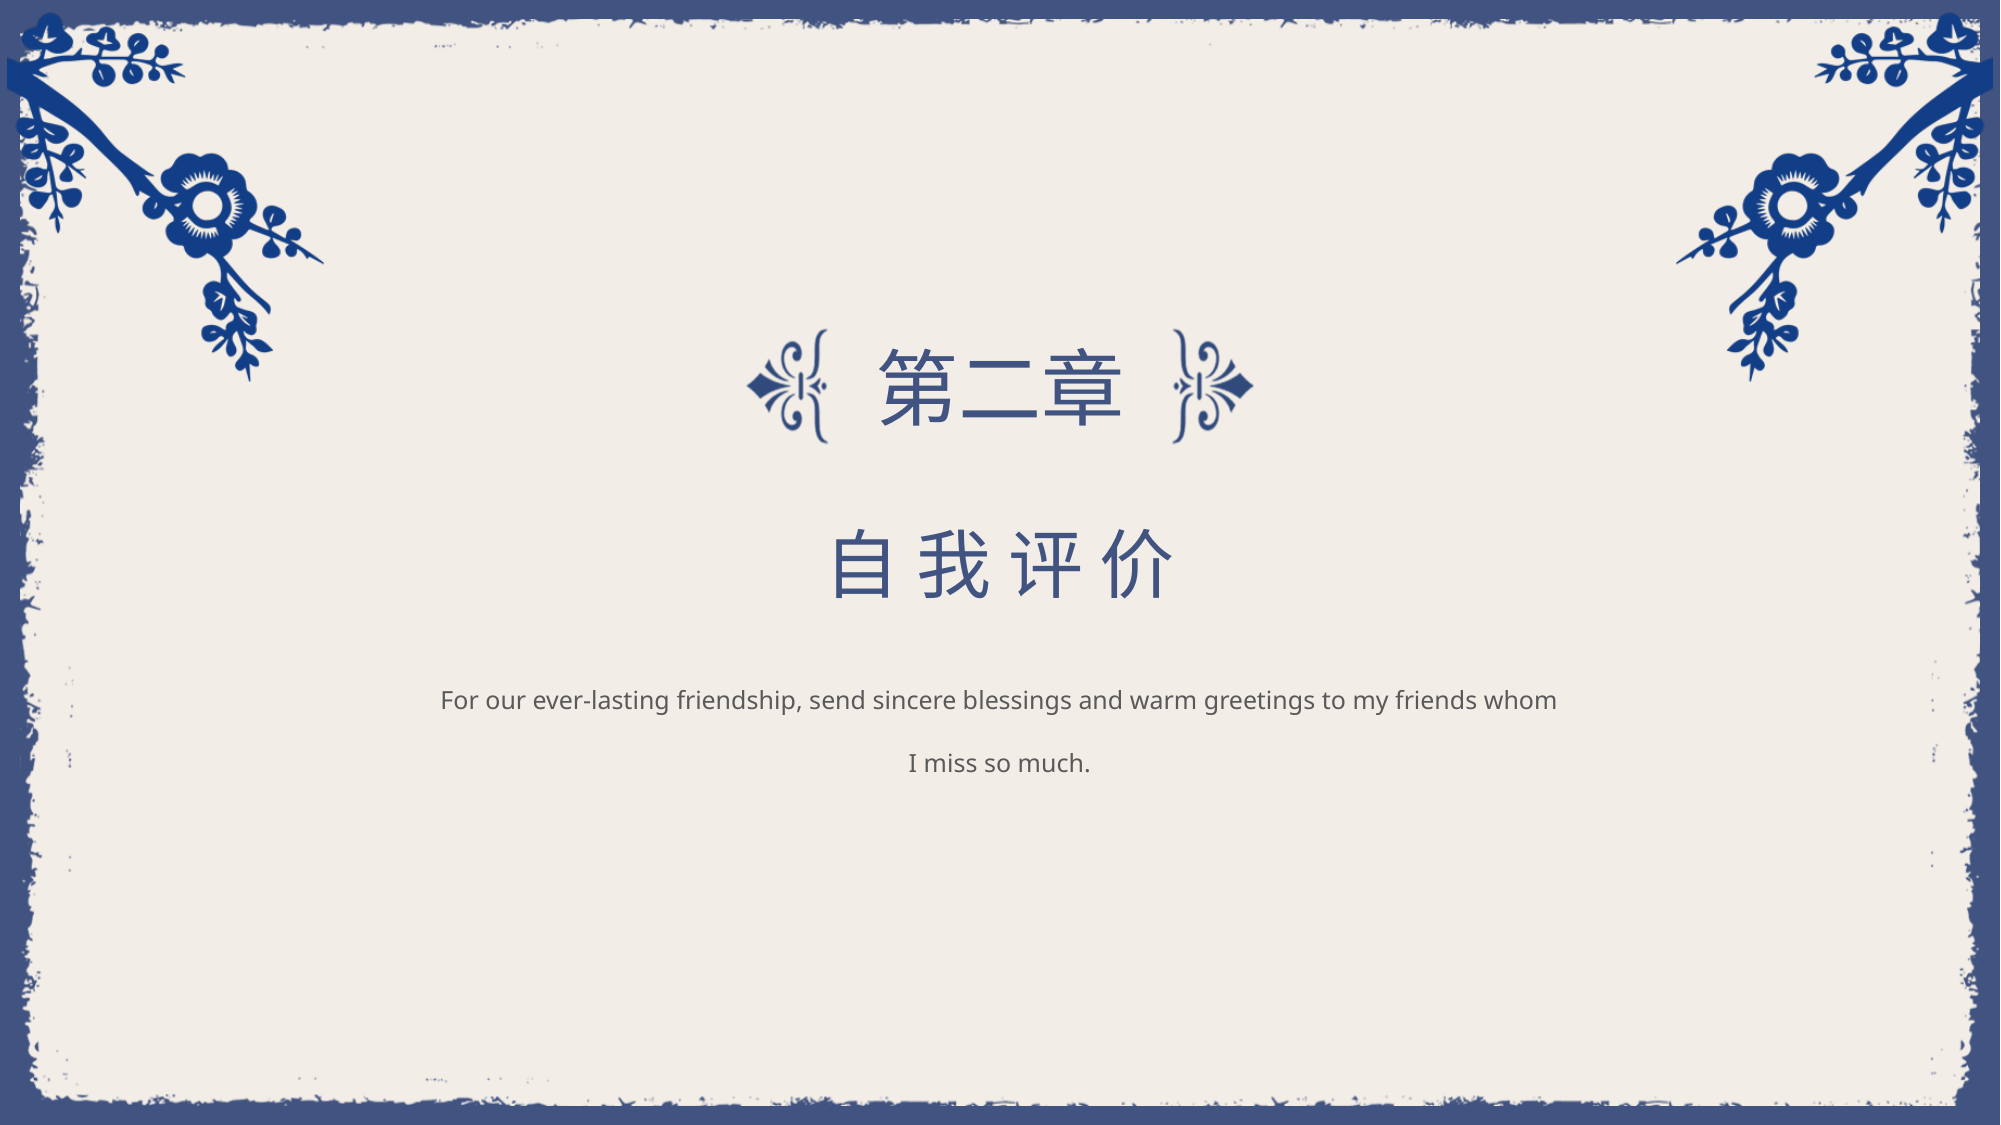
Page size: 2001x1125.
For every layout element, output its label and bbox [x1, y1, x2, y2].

picture [728, 345, 846, 428]
text_box [0, 6, 2000, 1119]
picture [1154, 345, 1271, 428]
picture [1676, 6, 1993, 388]
picture [7, 6, 324, 388]
